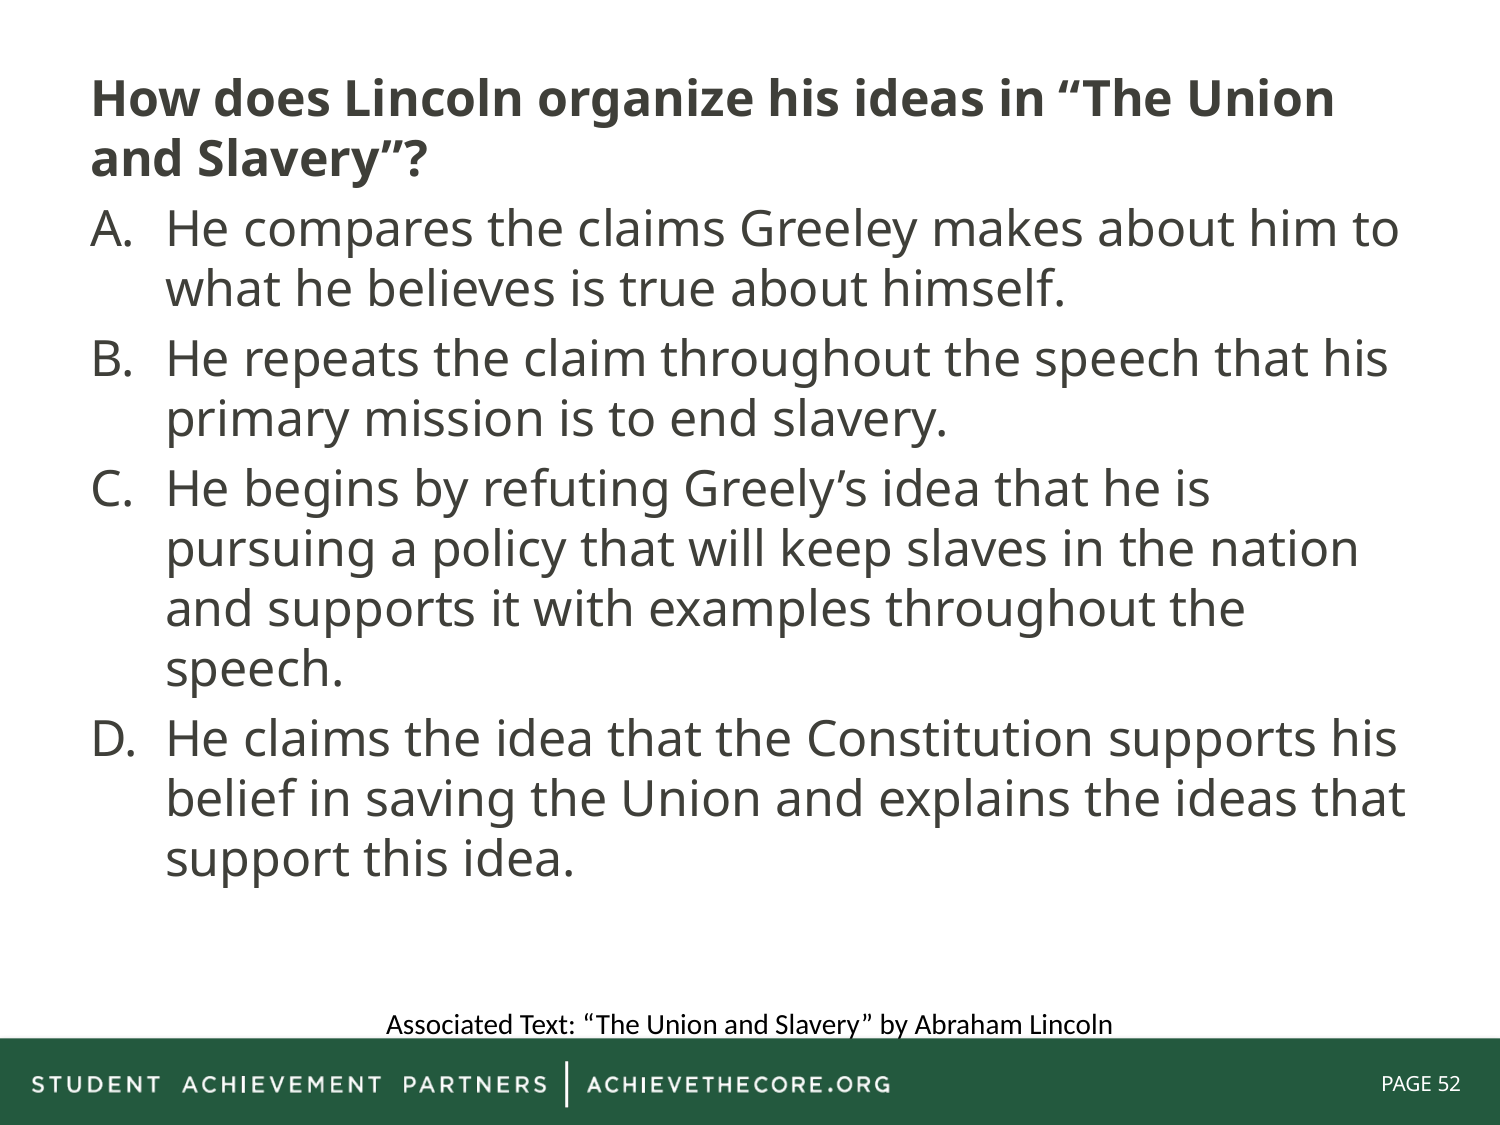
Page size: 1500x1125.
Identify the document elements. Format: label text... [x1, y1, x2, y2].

list How does Lincoln organize his ideas in “The Union and Slavery”? He compares the claims Greeley makes about him to what he believes is true about himself. He repeats the claim throughout the speech that his primary mission is to end slavery. He begins by refuting Greely’s idea that he is pursuing a policy that will keep slaves in the nation and supports it with examples throughout the speech. He claims the idea that the Constitution supports his belief in saving the Union and explains the ideas that support this idea. [75, 59, 1425, 911]
text_box Associated Text: “The Union and Slavery” by Abraham Lincoln [74, 997, 1425, 1048]
